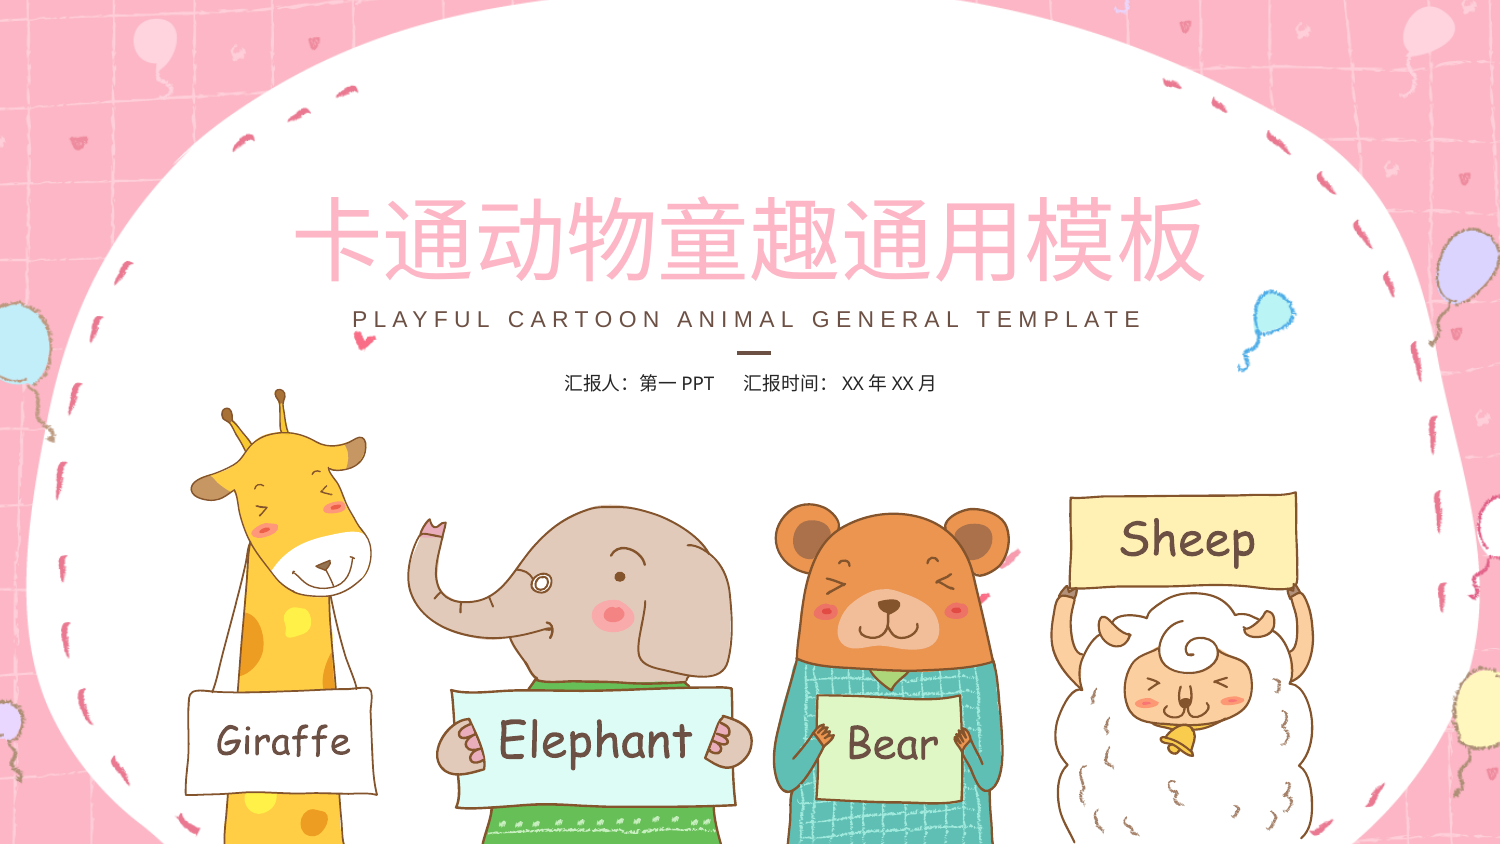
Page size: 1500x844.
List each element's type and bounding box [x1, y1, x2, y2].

text_box [272, 175, 1228, 403]
picture [0, 0, 1500, 844]
text_box [1049, 491, 1316, 844]
text_box [184, 386, 378, 844]
text_box [404, 500, 758, 844]
text_box [769, 500, 1013, 844]
